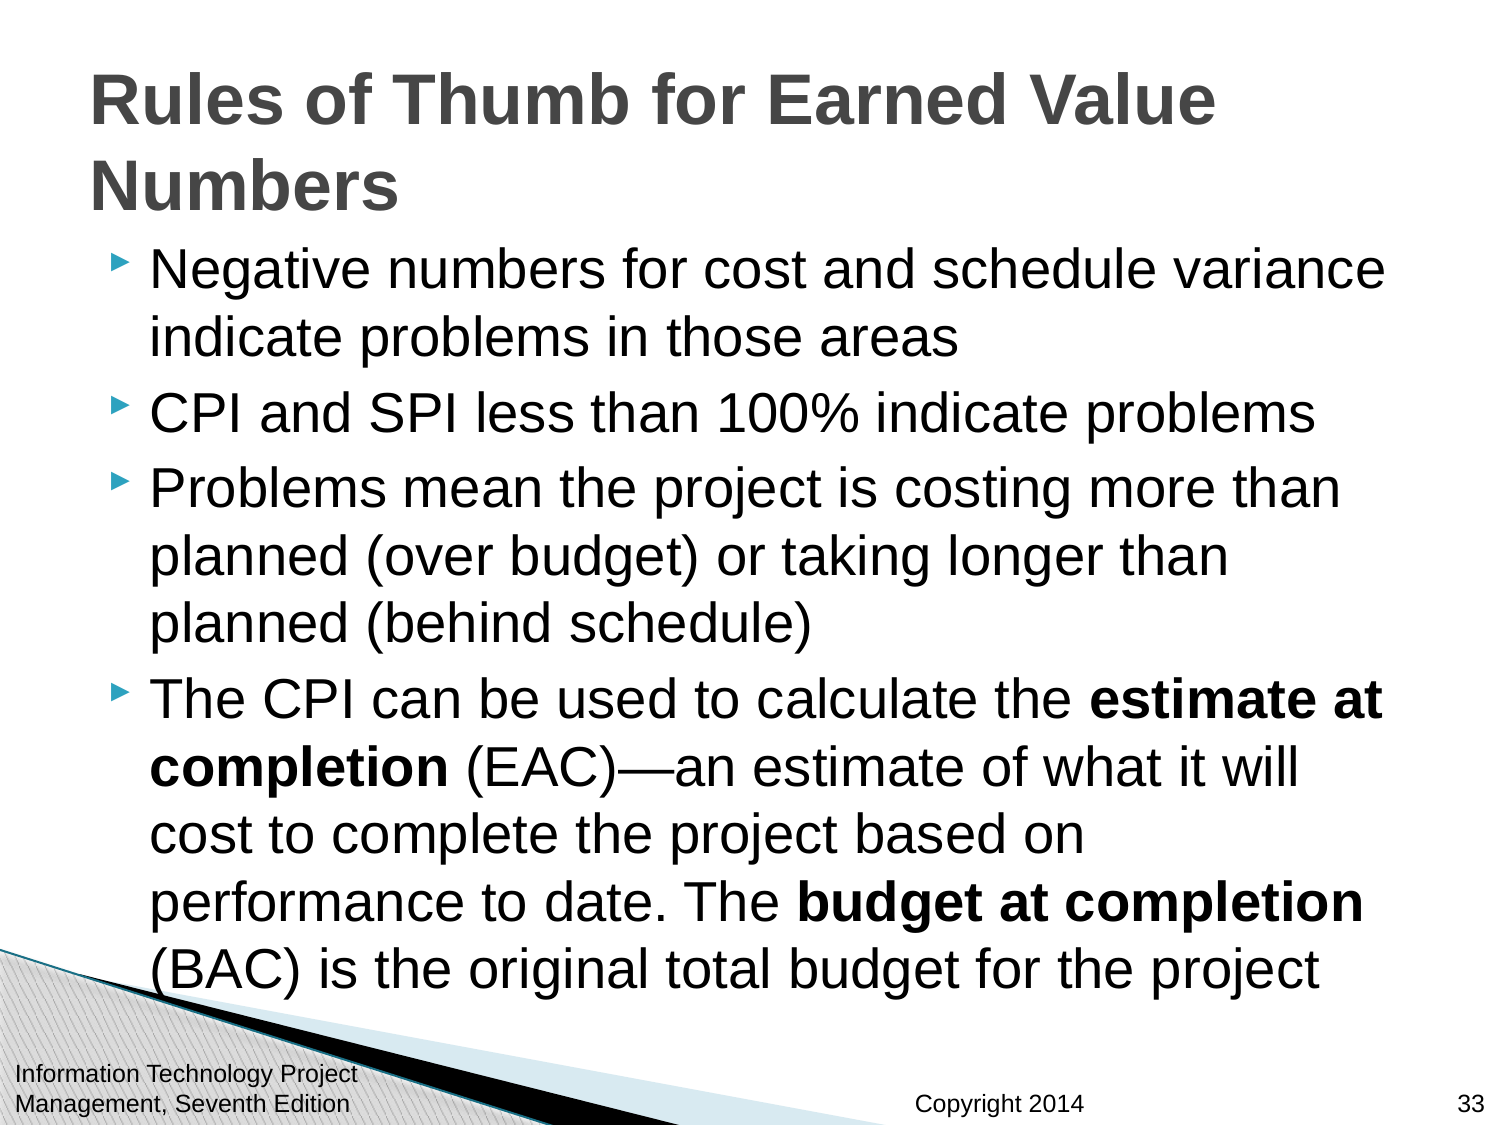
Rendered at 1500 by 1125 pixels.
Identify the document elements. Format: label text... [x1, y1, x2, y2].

title Rules of Thumb for Earned Value Numbers [75, 45, 1425, 233]
list Negative numbers for cost and schedule variance indicate problems in those areas CPI and SPI less than 100% indicate problems Problems mean the project is costing more than planned (over budget) or taking longer than planned (behind schedule) The CPI can be used to calculate the estimate at completion (EAC)—an estimate of what it will cost to complete the project based on performance to date. The budget at completion (BAC) is the original total budget for the project [74, 224, 1426, 968]
footer Information Technology Project Management, Seventh Edition [0, 1065, 425, 1125]
slide_number 33 [1408, 1065, 1500, 1125]
